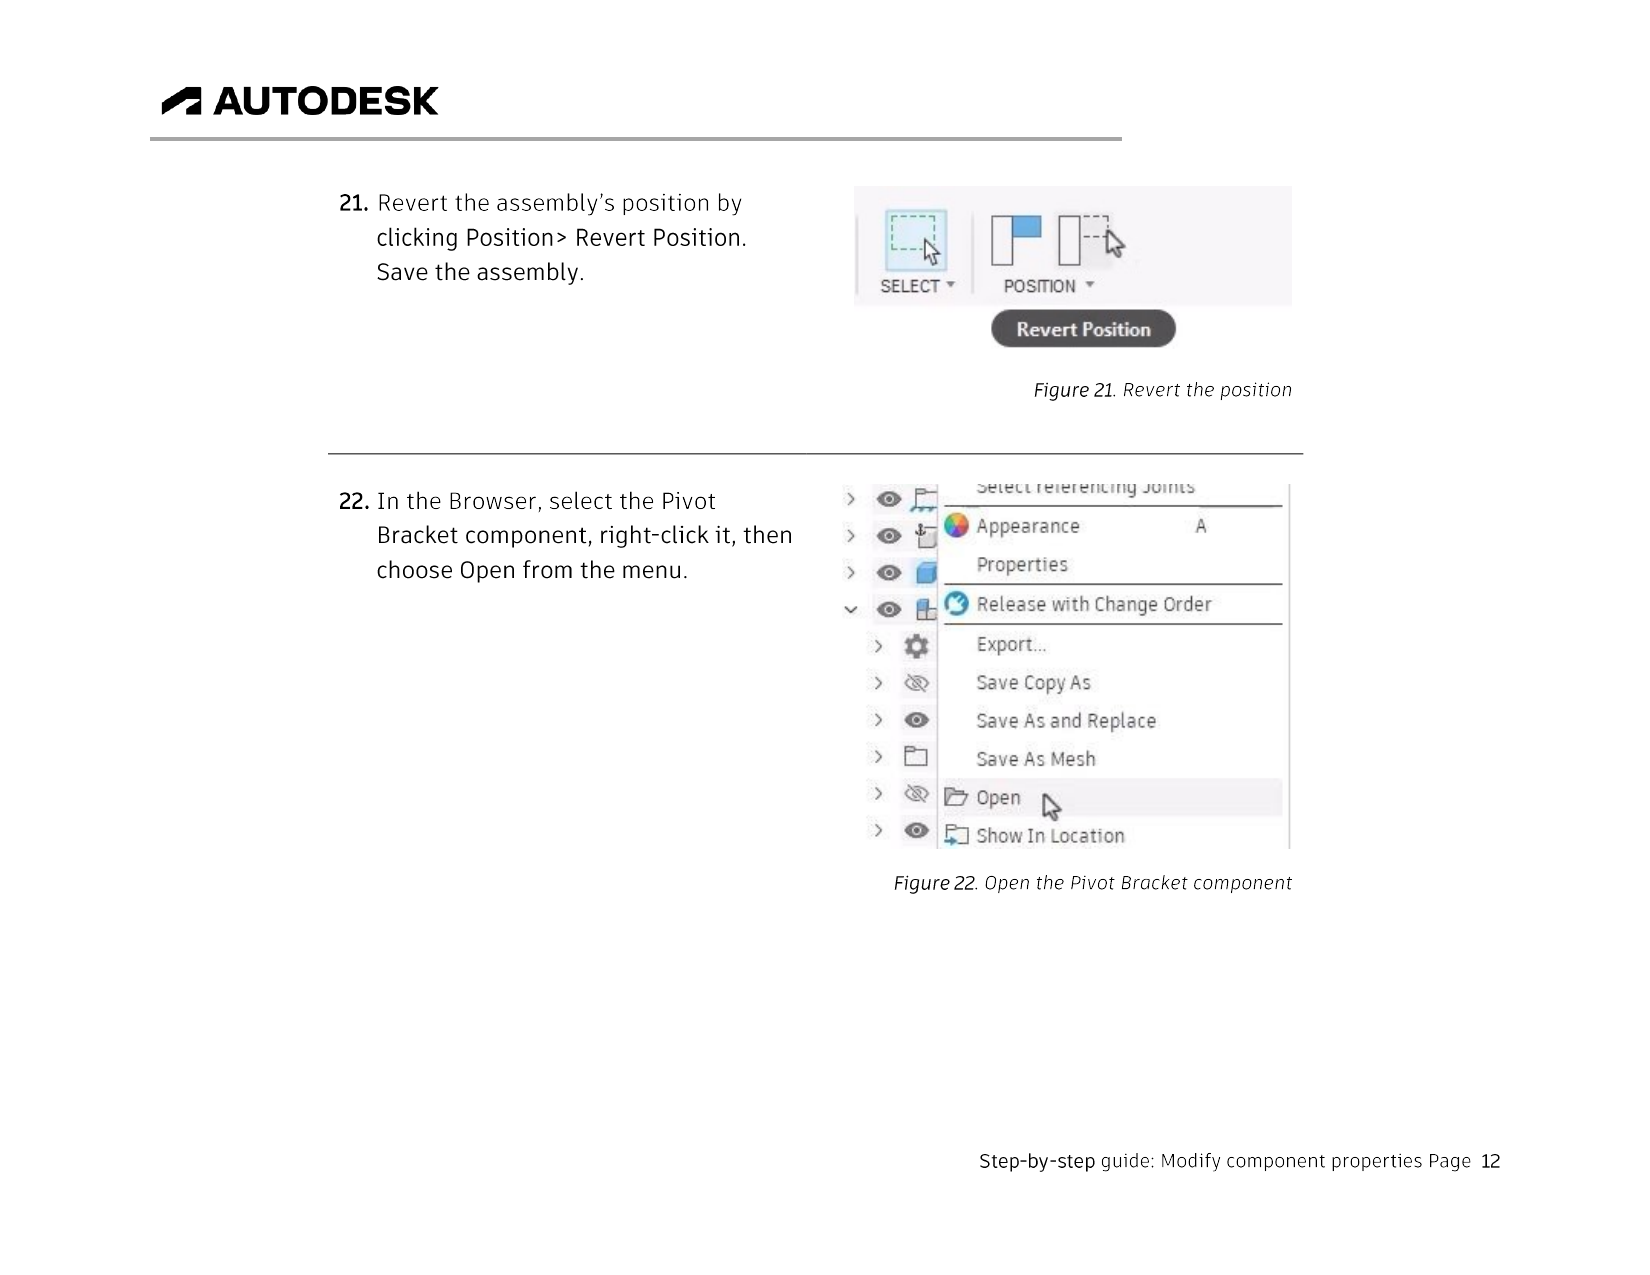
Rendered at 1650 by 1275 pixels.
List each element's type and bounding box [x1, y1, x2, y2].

picture [979, 1147, 1510, 1175]
text_box [893, 868, 1302, 896]
text_box [1032, 375, 1302, 403]
text_box [338, 186, 764, 289]
picture [160, 85, 439, 116]
text_box [339, 484, 807, 586]
picture [841, 483, 1293, 849]
picture [854, 186, 1292, 350]
